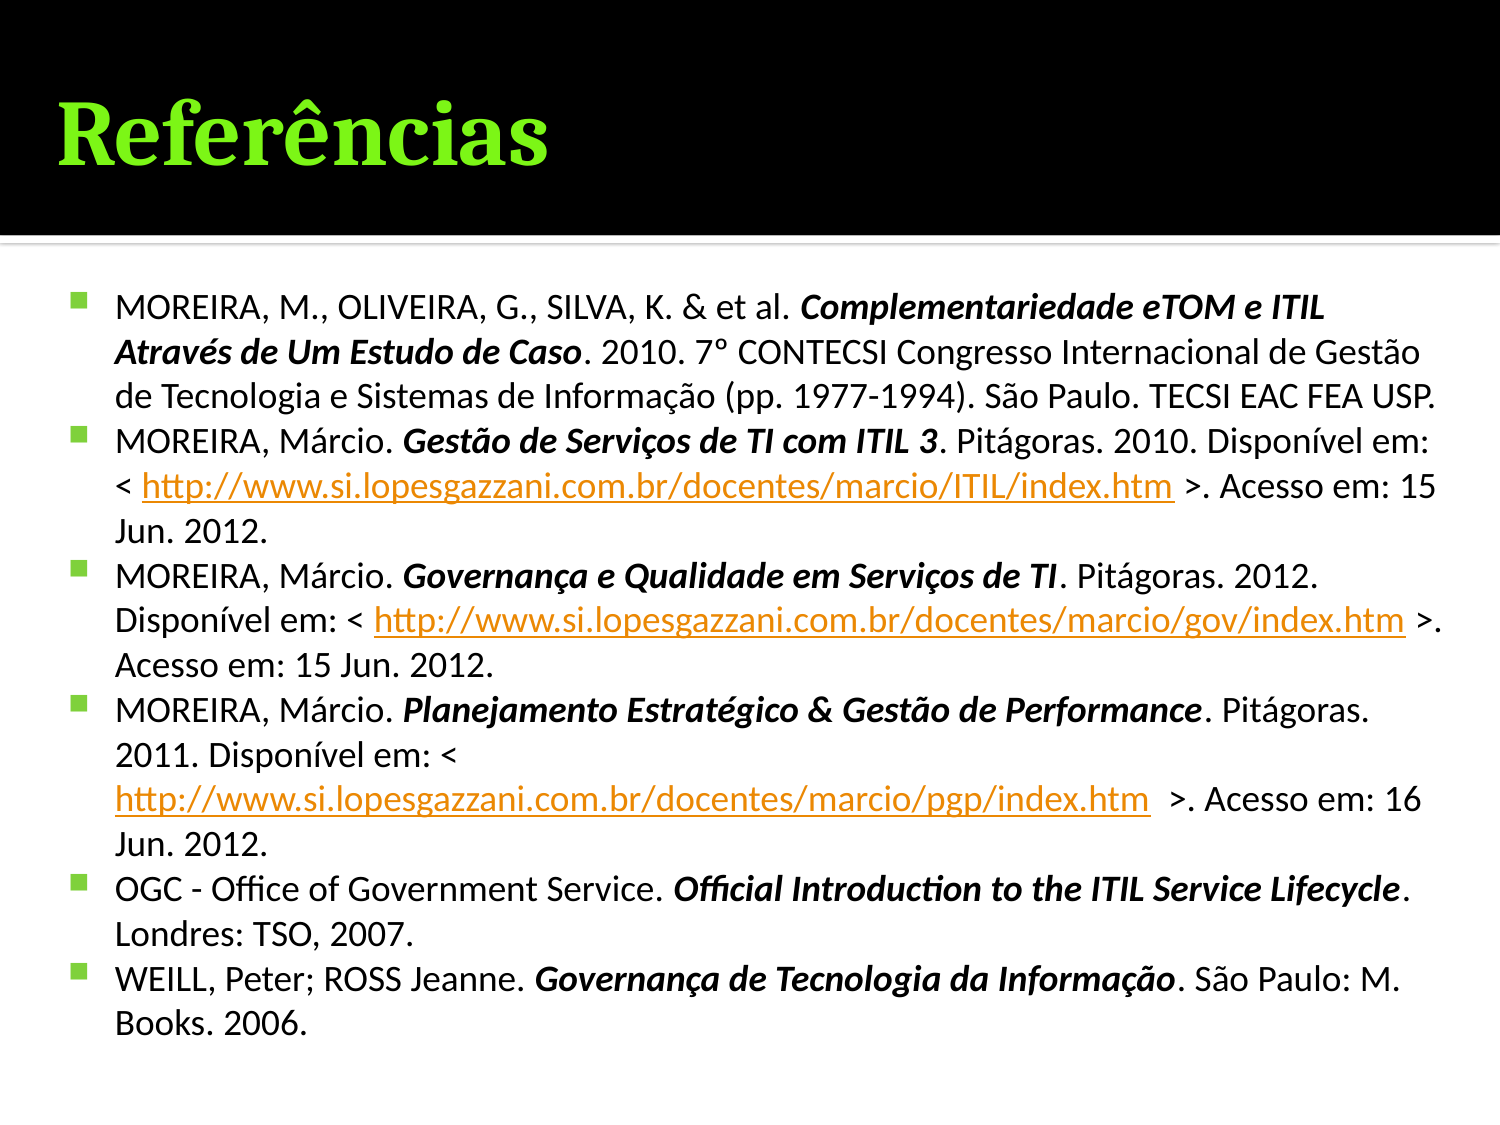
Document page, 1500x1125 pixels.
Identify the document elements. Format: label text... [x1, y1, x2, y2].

title Referências [41, 25, 1459, 231]
list MOREIRA, M., OLIVEIRA, G., SILVA, K. & et al. Complementariedade eTOM e ITIL Através de Um Estudo de Caso. 2010. 7º CONTECSI Congresso Internacional de Gestão de Tecnologia e Sistemas de Informação (pp. 1977-1994). São Paulo. TECSI EAC FEA USP. MOREIRA, Márcio. Gestão de Serviços de TI com ITIL 3. Pitágoras. 2010. Disponível em: < http://www.si.lopesgazzani.com.br/docentes/marcio/ITIL/index.htm >. Acesso em: 15 Jun. 2012. MOREIRA, Márcio. Governança e Qualidade em Serviços de TI. Pitágoras. 2012. Disponível em: < http://www.si.lopesgazzani.com.br/docentes/marcio/gov/index.htm >. Acesso em: 15 Jun. 2012. MOREIRA, Márcio. Planejamento Estratégico & Gestão de Performance. Pitágoras. 2011. Disponível em: < http://www.si.lopesgazzani.com.br/docentes/marcio/pgp/index.htm >. Acesso em: 16 Jun. 2012. OGC - Office of Government Service. Official Introduction to the ITIL Service Lifecycle. Londres: TSO, 2007. WEILL, Peter; ROSS Jeanne. Governança de Tecnologia da Informação. São Paulo: M. Books. 2006. [41, 267, 1459, 1094]
